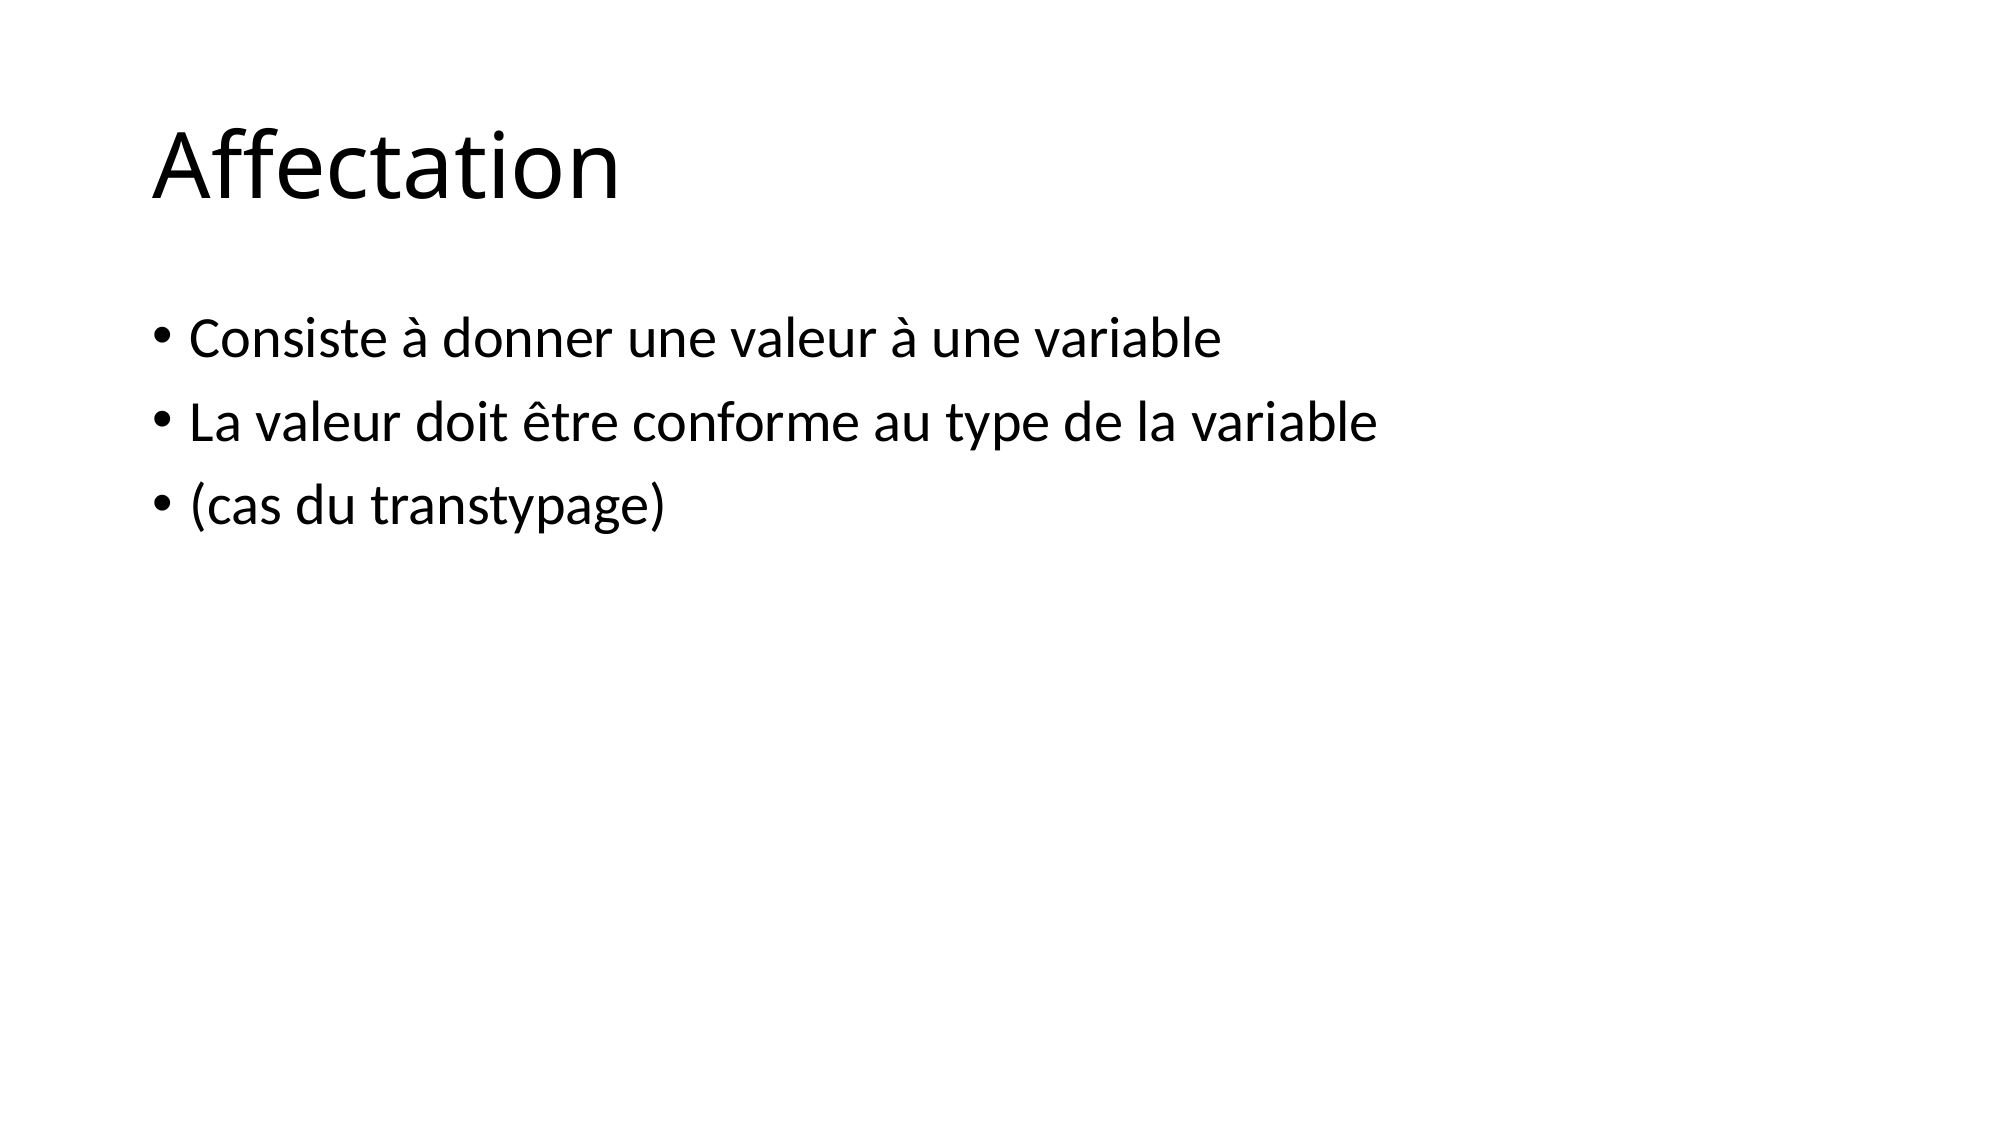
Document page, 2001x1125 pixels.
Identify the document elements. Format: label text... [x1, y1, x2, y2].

list Consiste à donner une valeur à une variable La valeur doit être conforme au type de la variable (cas du transtypage) [137, 299, 1863, 1014]
title Affectation [137, 59, 1863, 278]
